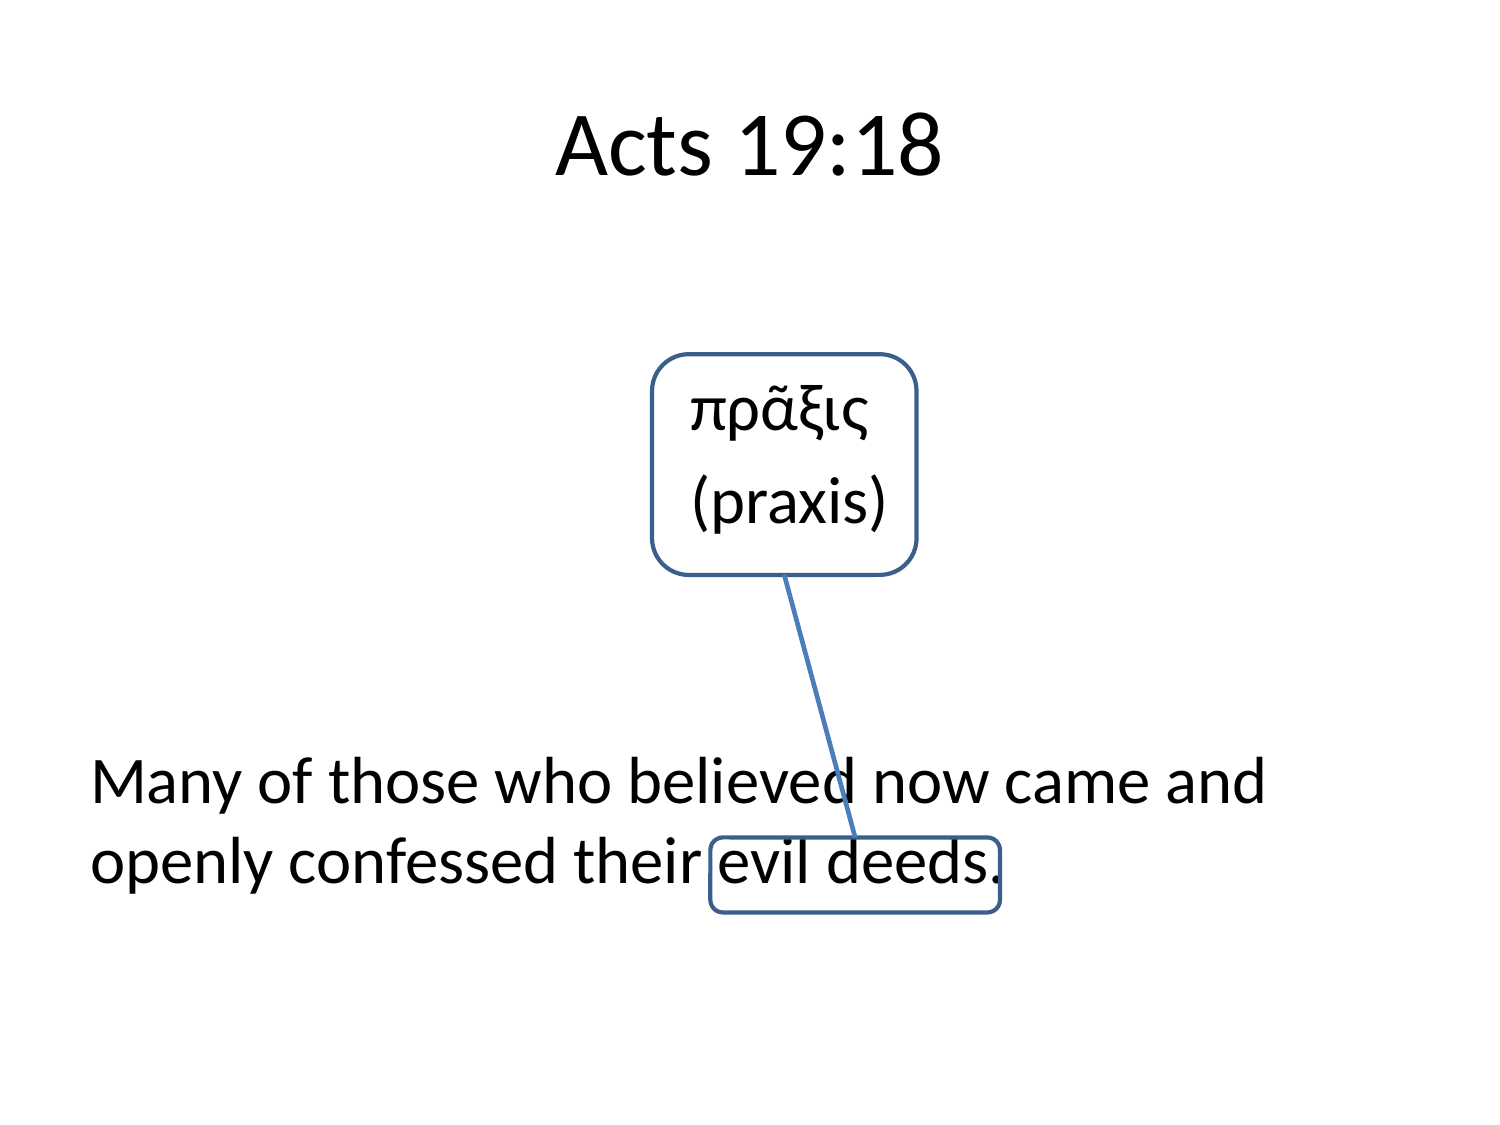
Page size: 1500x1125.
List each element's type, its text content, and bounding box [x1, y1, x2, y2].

text_box [649, 352, 919, 578]
list πρᾶξις (praxis) Many of those who believed now came and openly confessed their evil deeds. [75, 262, 1425, 1005]
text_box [784, 574, 856, 838]
text_box [708, 835, 1003, 915]
title Acts 19:18 [75, 45, 1425, 233]
